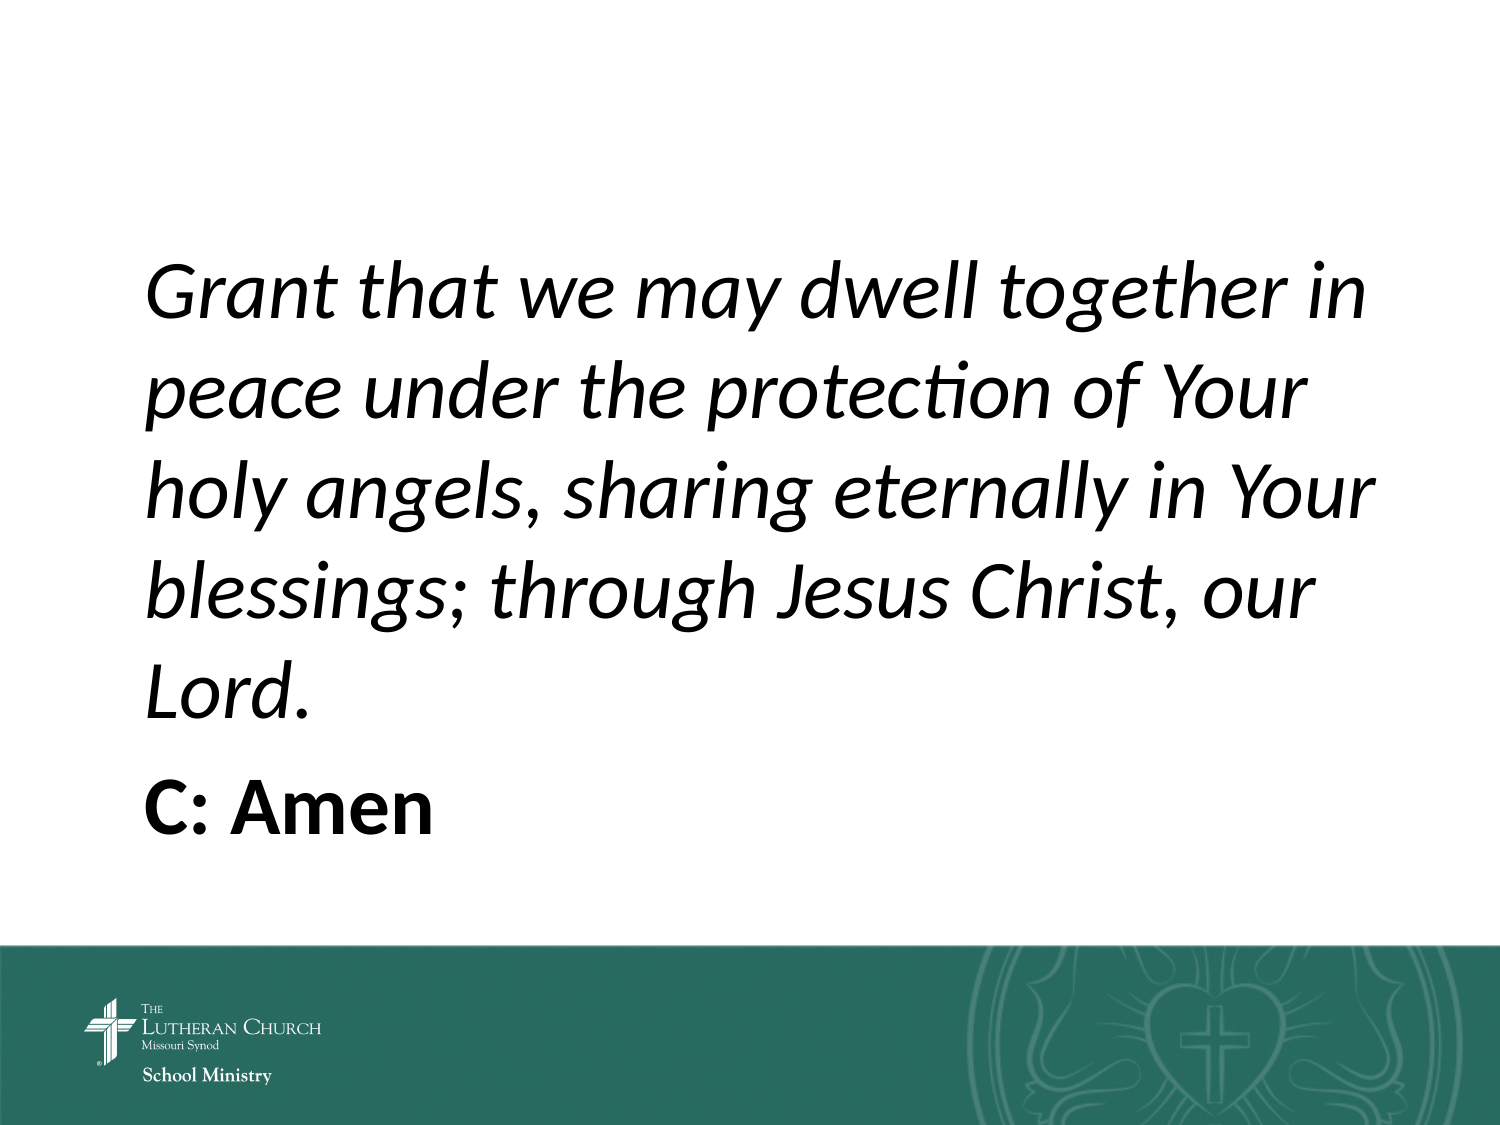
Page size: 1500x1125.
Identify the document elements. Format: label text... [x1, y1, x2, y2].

picture [0, 0, 1500, 1125]
list Grant that we may dwell together in peace under the protection of Your holy angels, sharing eternally in Your blessings; through Jesus Christ, our Lord. C: Amen [73, 111, 1428, 975]
